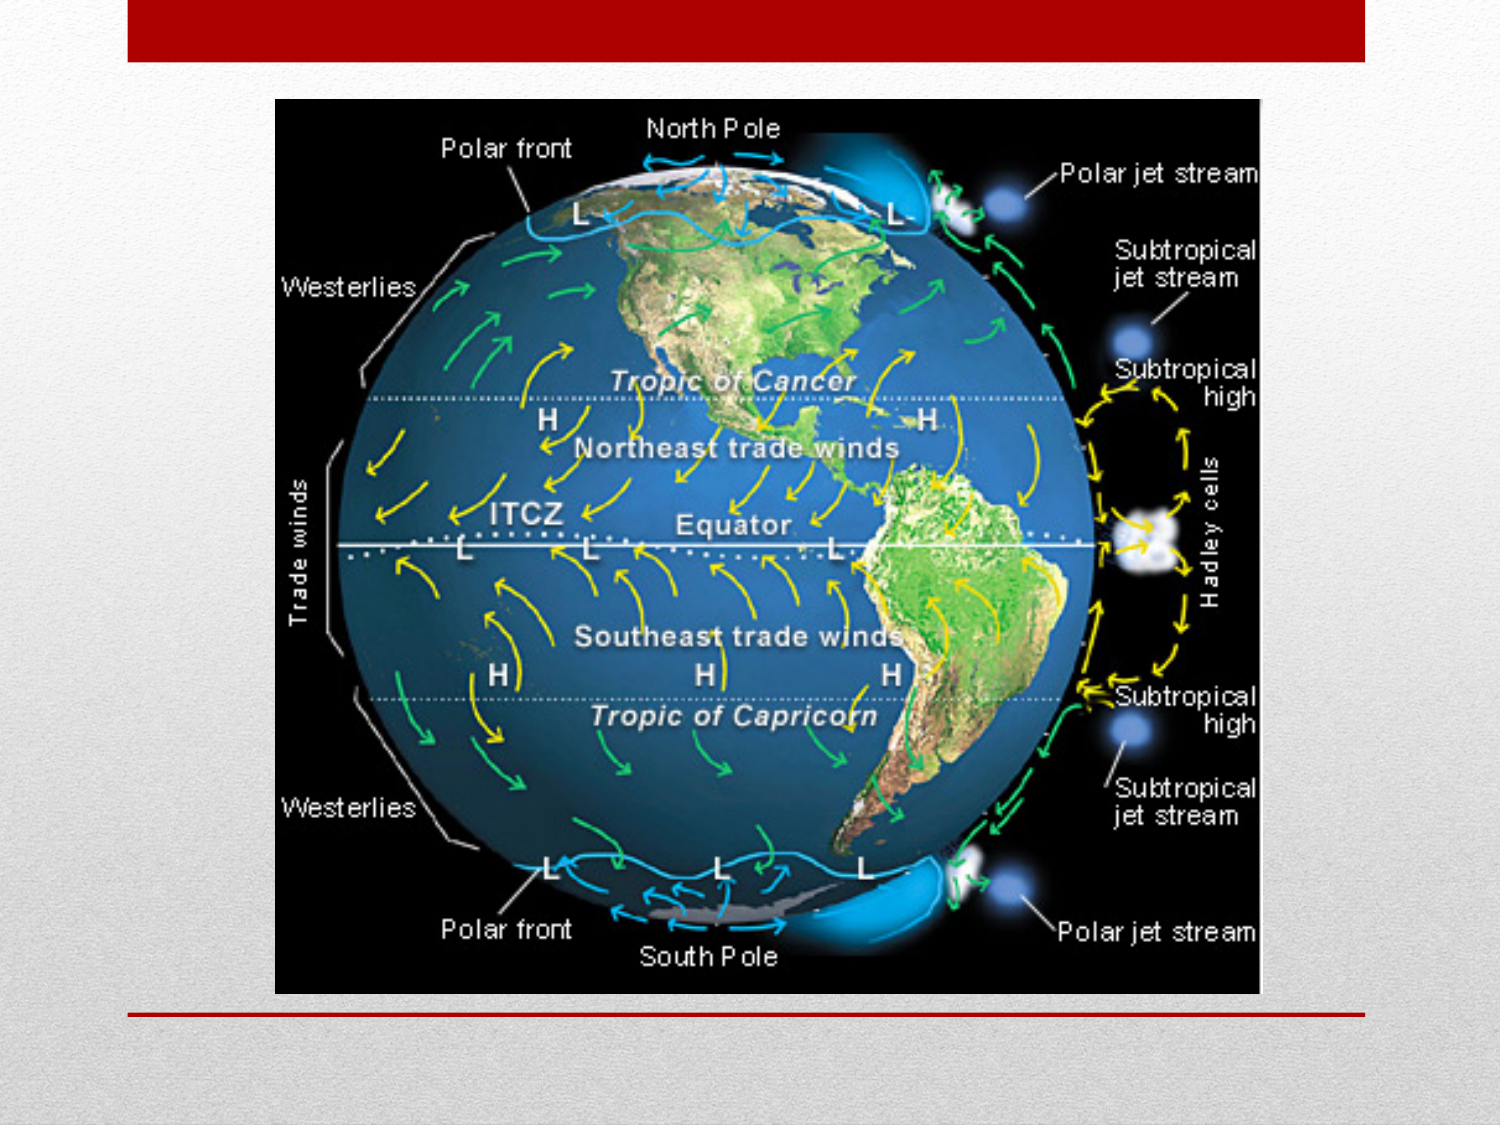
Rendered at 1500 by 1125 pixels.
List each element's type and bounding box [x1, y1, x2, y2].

picture [274, 99, 1264, 995]
